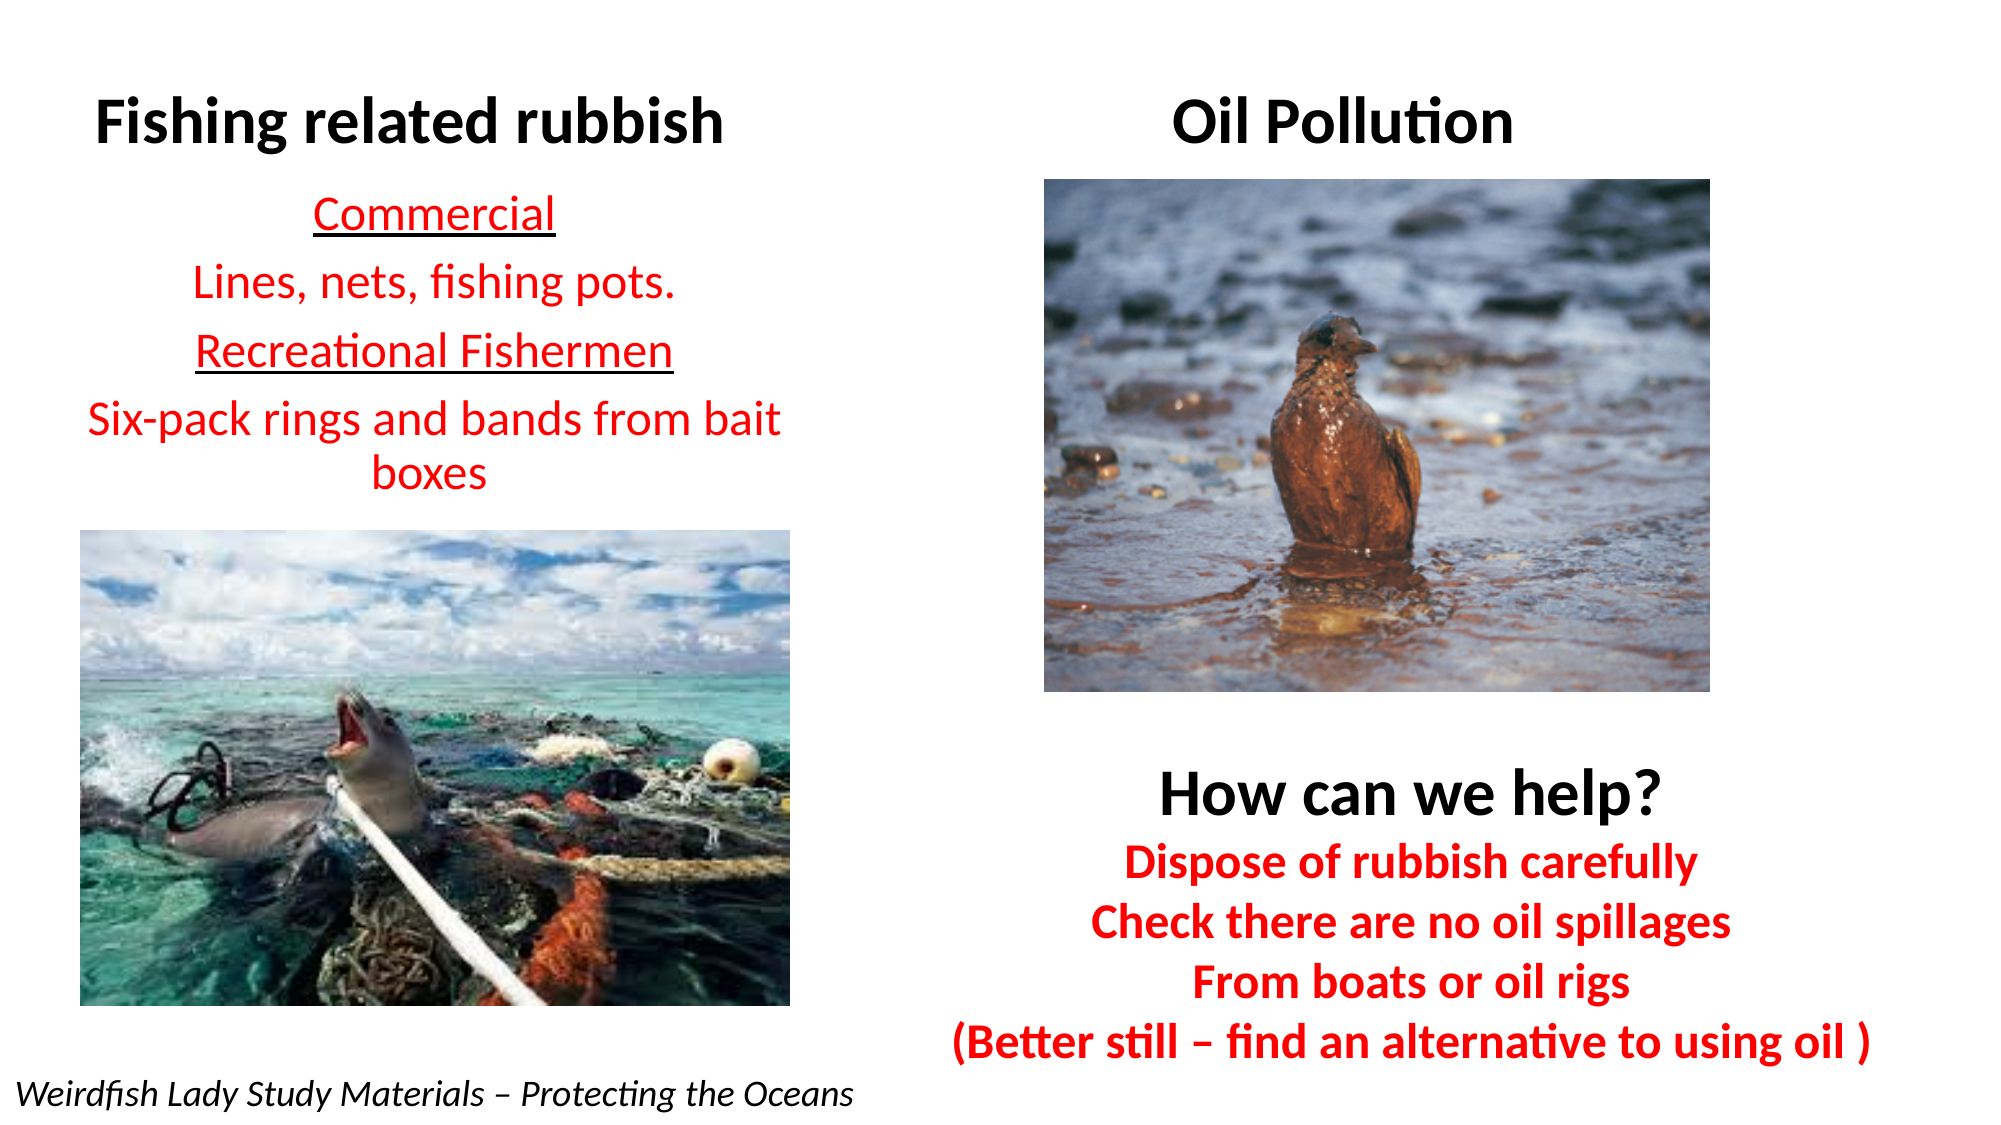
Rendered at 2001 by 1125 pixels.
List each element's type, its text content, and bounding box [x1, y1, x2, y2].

title Fishing related rubbish [80, 72, 835, 179]
list Commercial Lines, nets, fishing pots. Recreational Fishermen Six-pack rings and bands from bait boxes [26, 179, 843, 1006]
picture [1044, 179, 1710, 692]
picture [80, 530, 790, 1006]
text_box Weirdfish Lady Study Materials – Protecting the Oceans [0, 1061, 895, 1122]
text_box How can we help? Dispose of rubbish carefully Check there are no oil spillages From boats or oil rigs (Better still – find an alternative to using oil ) [911, 741, 1912, 1077]
text_box Oil Pollution [1157, 72, 1912, 260]
